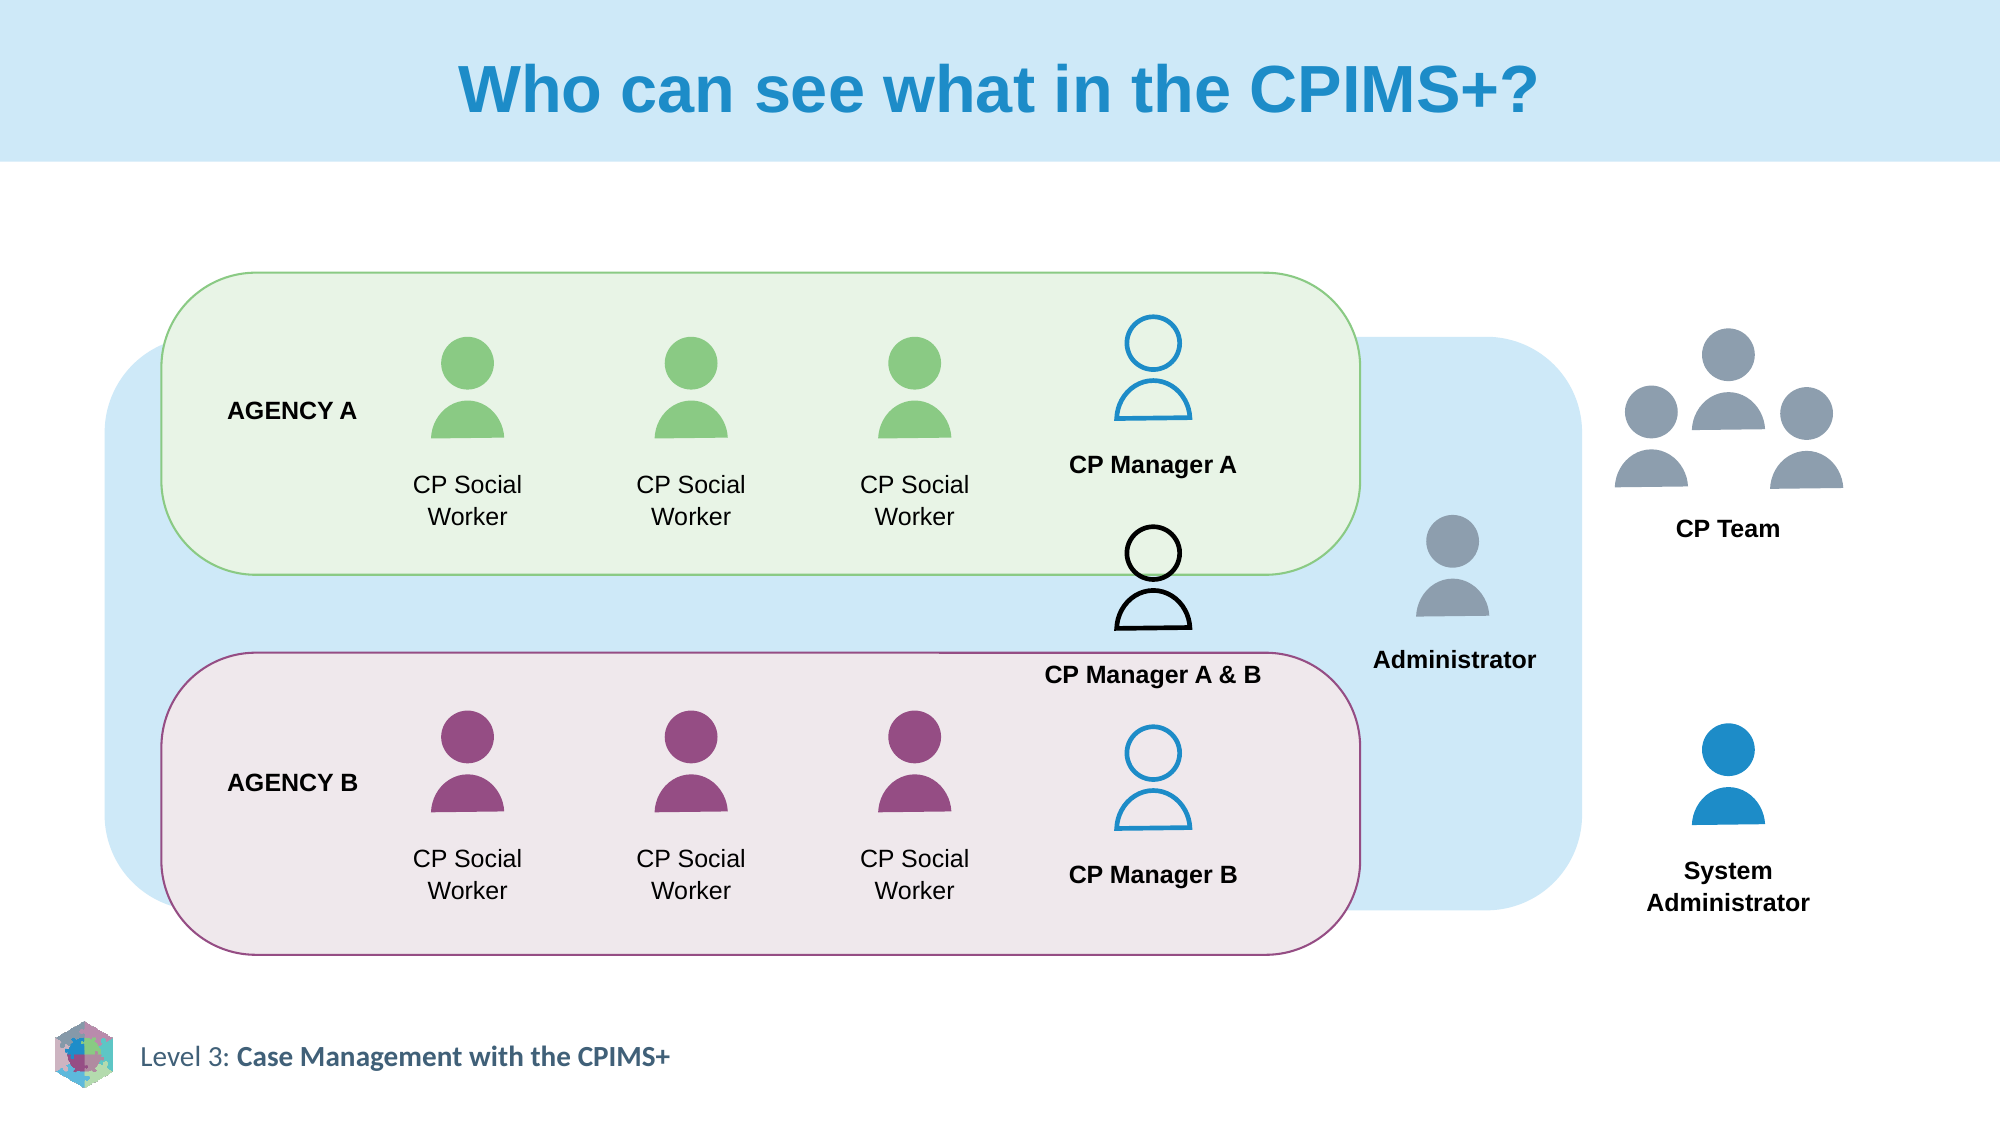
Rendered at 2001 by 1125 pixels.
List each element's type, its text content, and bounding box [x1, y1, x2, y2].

text_box [1337, 682, 1584, 912]
text_box CP Manager B [1023, 848, 1284, 896]
text_box AGENCY B [212, 756, 409, 804]
text_box CP Social Worker [593, 458, 789, 538]
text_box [1116, 726, 1190, 870]
text_box System Administrator [1598, 845, 1859, 925]
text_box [1691, 723, 1766, 866]
text_box CP Social Worker [816, 832, 1013, 912]
text_box Administrator [1325, 634, 1585, 682]
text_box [1614, 328, 1844, 530]
text_box CP Social Worker [816, 458, 1013, 538]
text_box CP Social Worker [593, 832, 789, 912]
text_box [430, 336, 505, 480]
text_box CP Social Worker [369, 458, 566, 538]
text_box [654, 336, 728, 480]
text_box CP Manager A & B [985, 648, 1322, 696]
text_box [160, 271, 1362, 576]
text_box [1190, 335, 1584, 671]
title Who can see what in the CPIMS+? [137, 19, 1863, 163]
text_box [1415, 514, 1490, 658]
text_box CP Manager A [1023, 438, 1284, 486]
text_box [103, 343, 1116, 908]
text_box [430, 710, 505, 854]
picture [55, 1021, 113, 1088]
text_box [877, 710, 952, 854]
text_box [654, 710, 728, 854]
text_box CP Social Worker [369, 832, 566, 912]
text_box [1116, 526, 1190, 670]
text_box [160, 651, 1362, 956]
text_box AGENCY A [212, 385, 409, 432]
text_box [1116, 316, 1190, 460]
text_box CP Team [1598, 503, 1859, 550]
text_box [877, 336, 952, 480]
